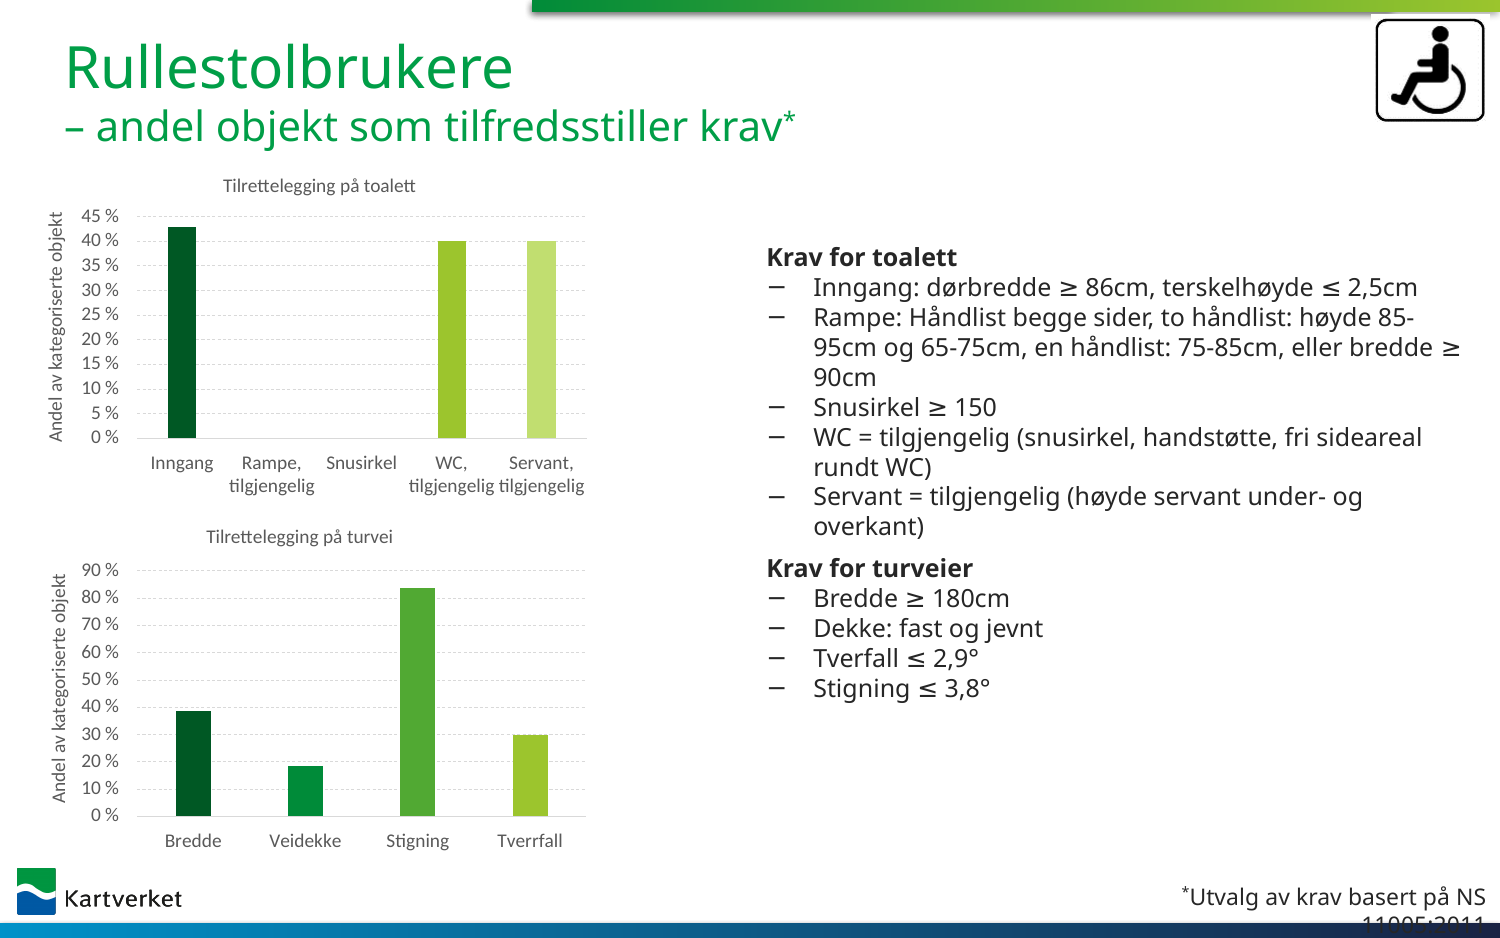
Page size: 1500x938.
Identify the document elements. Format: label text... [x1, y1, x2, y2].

text_box Krav for toalett Inngang: dørbredde ≥ 86cm, terskelhøyde ≤ 2,5cm Rampe: Håndlist begge sider, to håndlist: høyde 85-95cm og 65-75cm, en håndlist: 75-85cm, eller bredde ≥ 90cm Snusirkel ≥ 150 WC = tilgjengelig (snusirkel, handstøtte, fri sideareal rundt WC) Servant = tilgjengelig (høyde servant under- og overkant) [751, 234, 1483, 545]
picture [1371, 13, 1491, 127]
picture [41, 520, 598, 859]
text_box Rullestolbrukere – andel objekt som tilfredsstiller krav* [49, 14, 1431, 158]
text_box Krav for turveier Bredde ≥ 180cm Dekke: fast og jevnt Tverfall ≤ 2,9° Stigning ≤ 3,8° [751, 545, 1483, 710]
text_box *Utvalg av krav basert på NS 11005:2011 [1068, 873, 1500, 938]
picture [41, 166, 598, 505]
